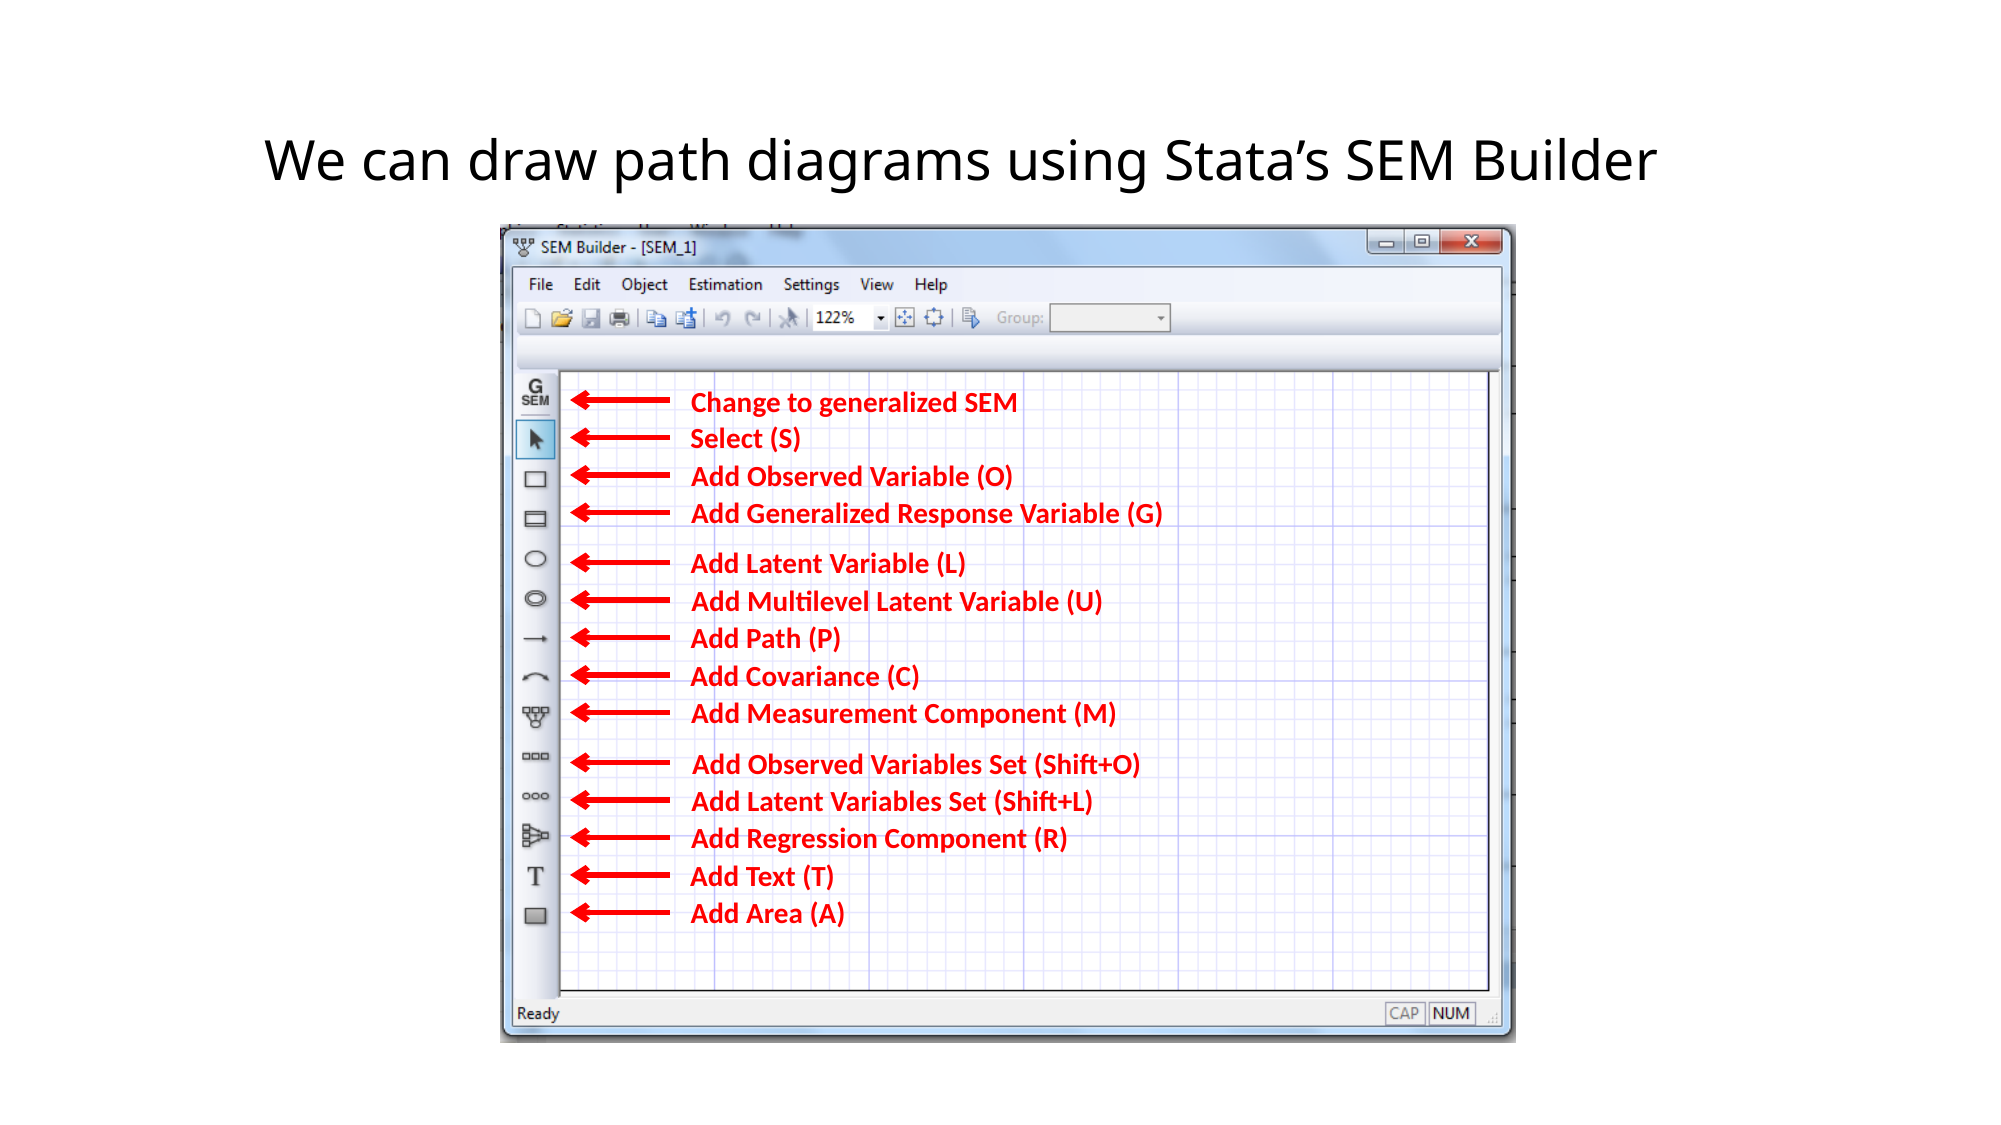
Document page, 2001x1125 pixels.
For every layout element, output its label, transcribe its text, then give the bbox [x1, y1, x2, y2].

picture [499, 224, 1516, 1043]
title We can draw path diagrams using Stata’s SEM Builder [249, 99, 1750, 225]
